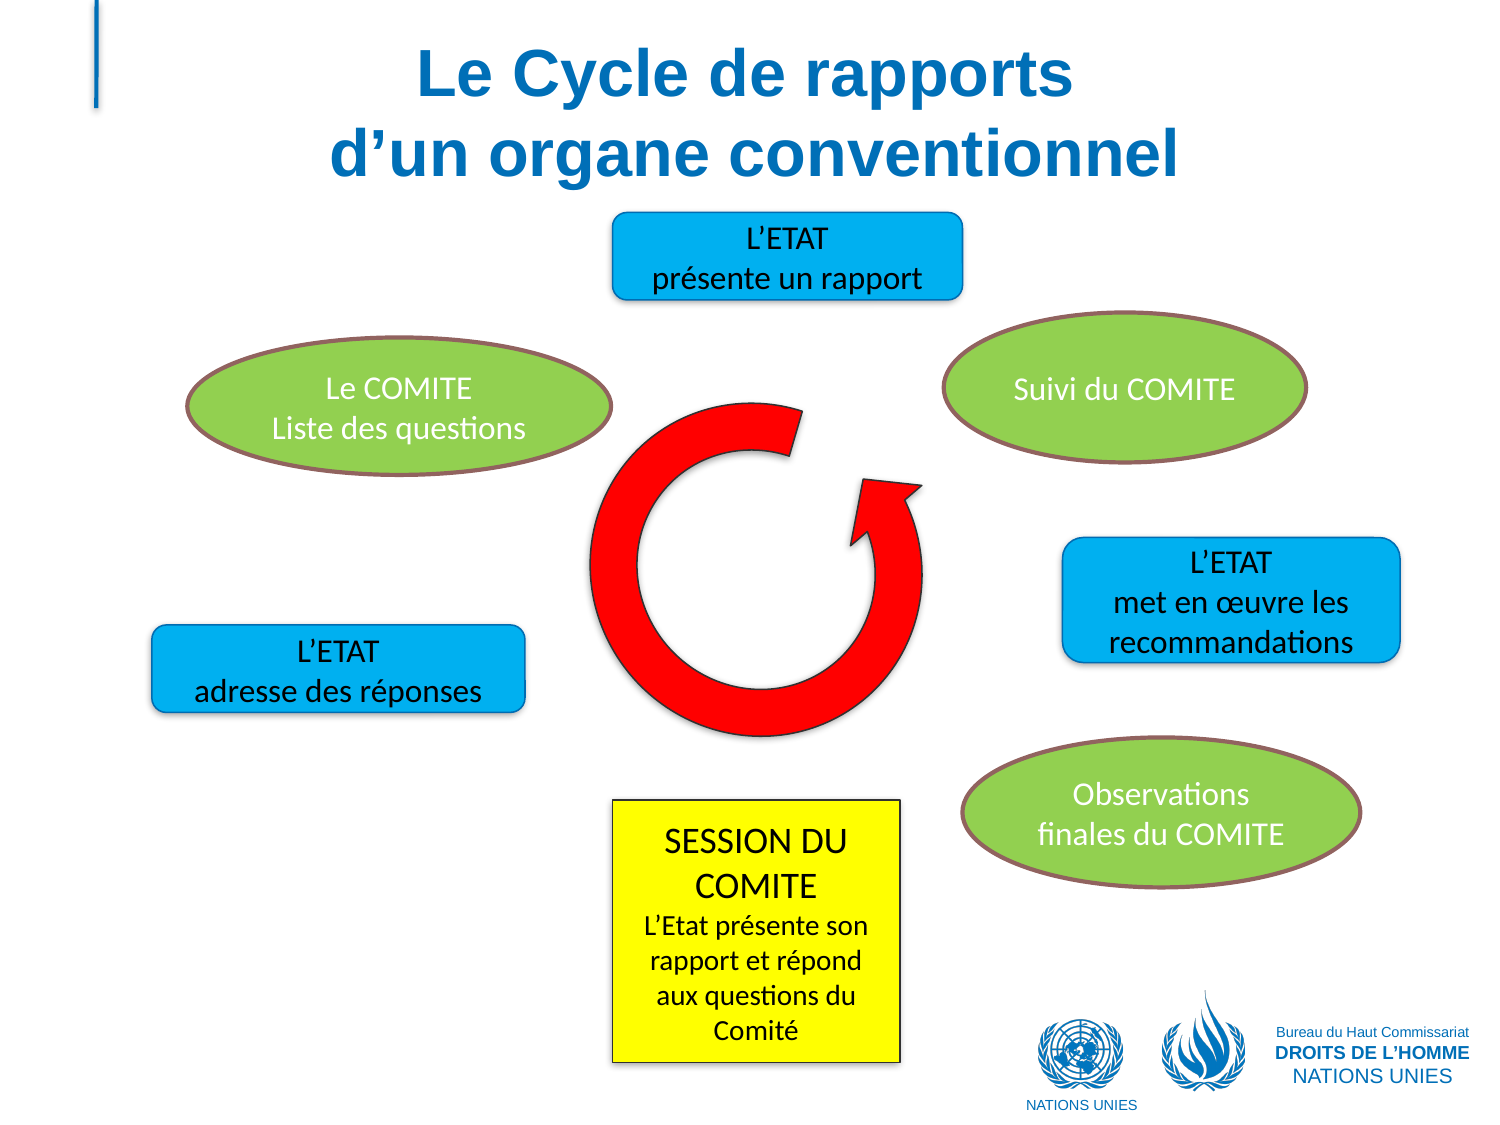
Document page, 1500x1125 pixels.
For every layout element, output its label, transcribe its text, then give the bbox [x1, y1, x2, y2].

text_box L’ETAT présente un rapport [611, 211, 964, 301]
text_box SESSION DU COMITE L’Etat présente son rapport et répond aux questions du Comité [612, 799, 901, 1063]
text_box NATIONS UNIES [980, 1088, 1184, 1121]
text_box L’ETAT adresse des réponses [151, 624, 526, 714]
text_box Bureau du Haut Commissariat DROITS DE L’HOMME NATIONS UNIES [1245, 1015, 1500, 1096]
text_box Le COMITE Liste des questions [185, 335, 614, 478]
text_box Observations finales du COMITE [960, 735, 1363, 890]
picture [1037, 990, 1457, 1107]
title Le Cycle de rapports d’un organe conventionnel [56, 22, 1436, 132]
text_box L’ETAT met en œuvre les recommandations [1061, 536, 1401, 664]
text_box Suivi du COMITE [941, 310, 1309, 465]
text_box [589, 402, 923, 738]
